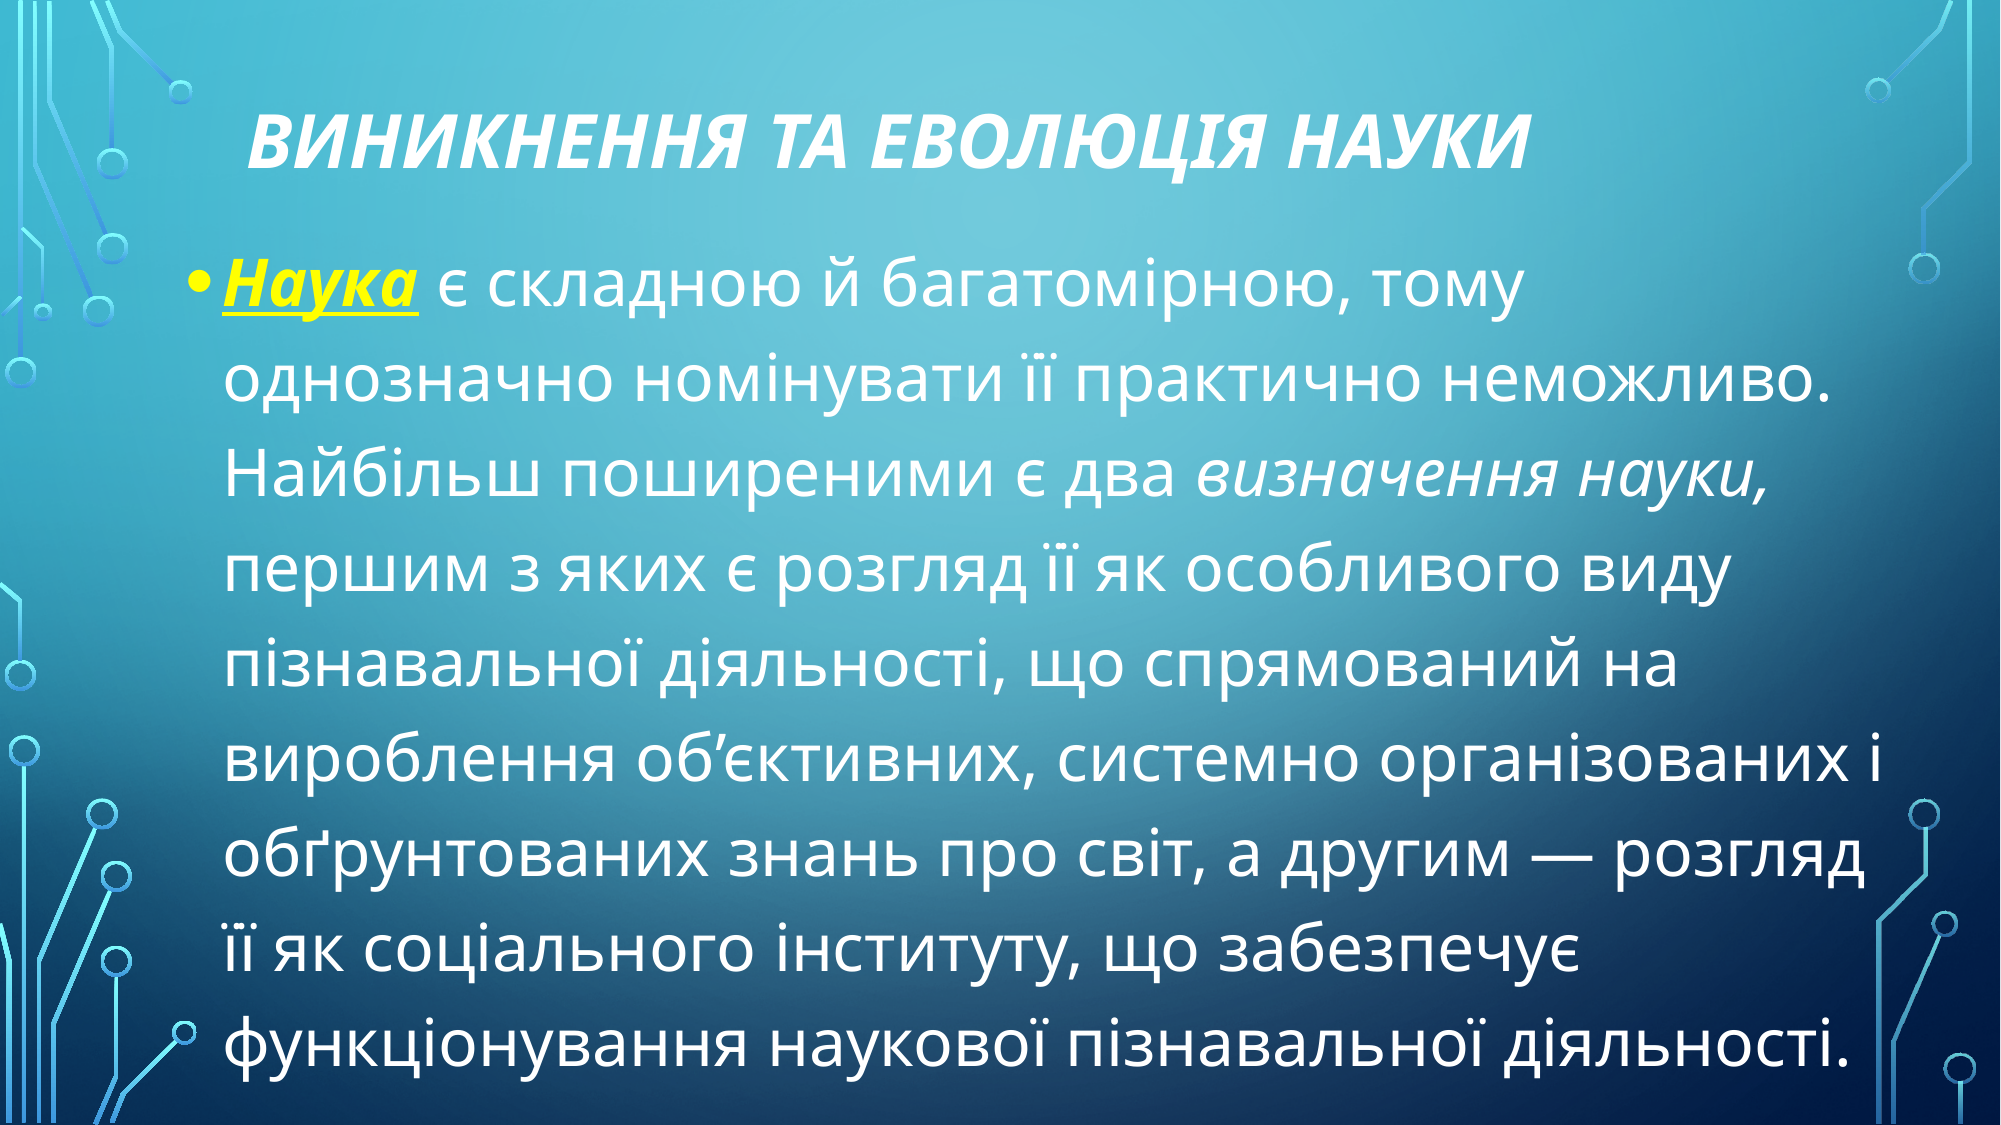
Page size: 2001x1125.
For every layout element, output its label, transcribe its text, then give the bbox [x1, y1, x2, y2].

list Наука є складною й багатомірною, тому однозначно номінувати її практично неможливо. Найбільш поширеними є два визначення науки, першим з яких є розгляд її як особливого виду пізнавальної діяльності, що спрямований на вироблення об’єктивних, системно організованих і обґрунтованих знань про світ, а другим — розгляд її як соціального інституту, що забезпечує функціонування наукової пізнавальної діяльності. [170, 217, 1922, 1095]
title Виникнення та еволюція науки [231, 22, 1857, 217]
